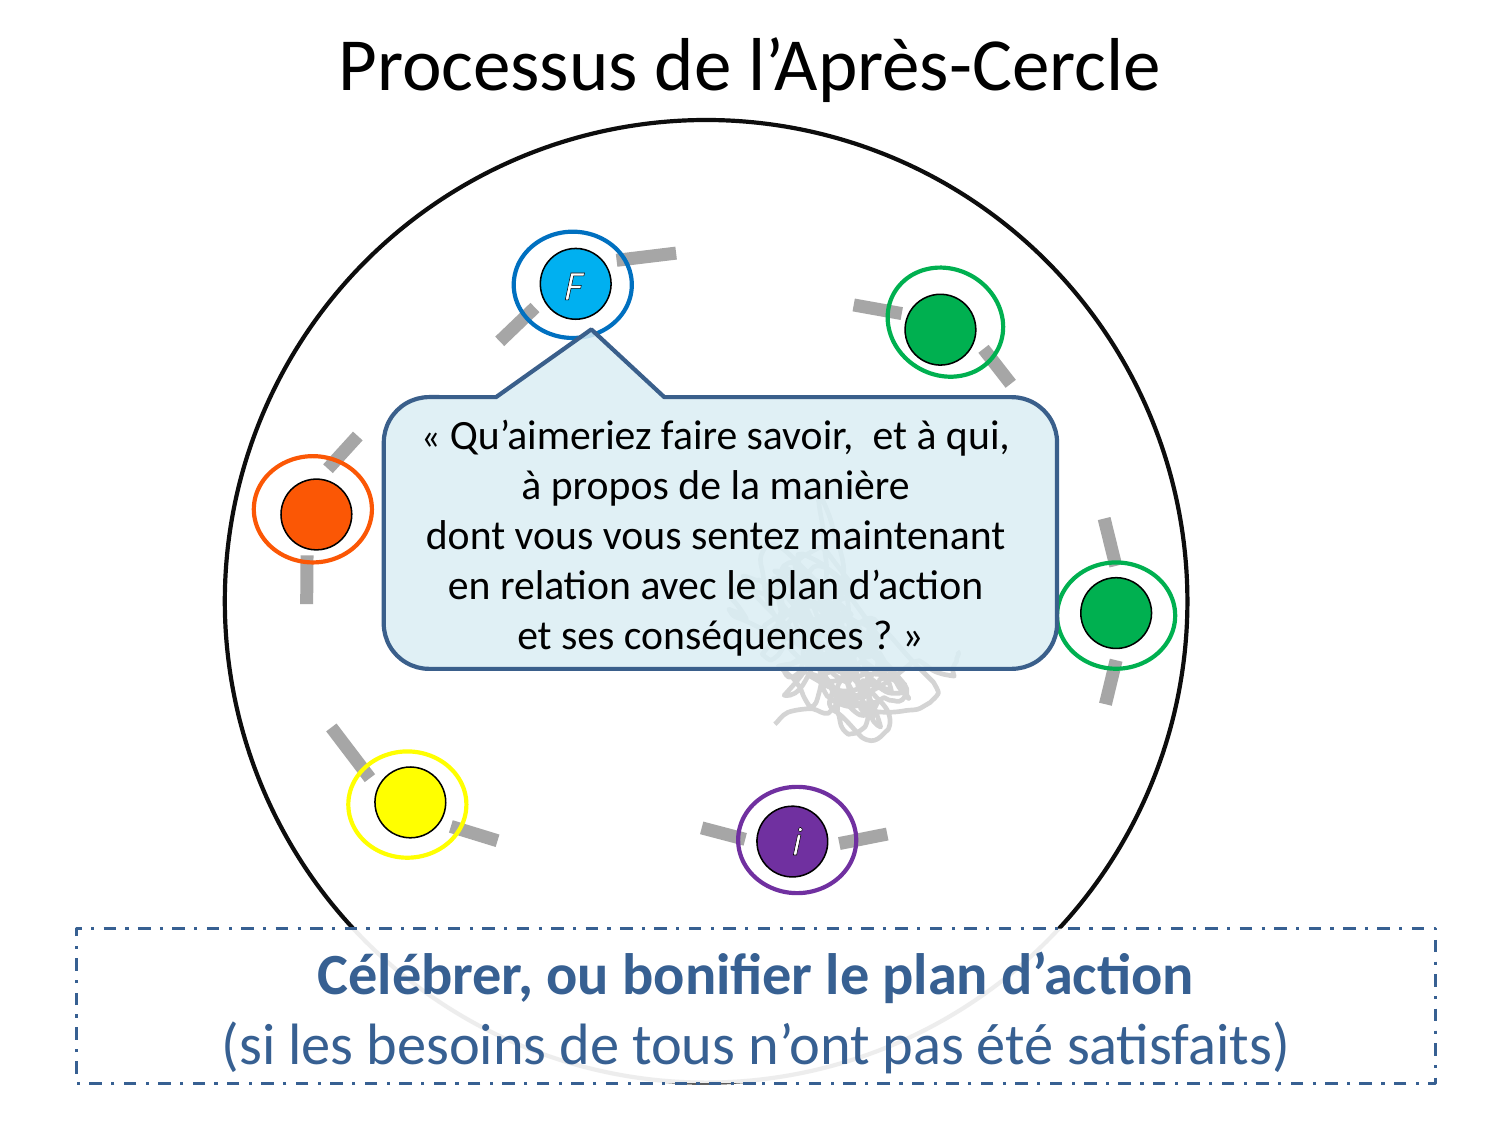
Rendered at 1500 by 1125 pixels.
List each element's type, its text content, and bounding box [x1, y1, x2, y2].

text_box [1080, 518, 1152, 705]
text_box « Qu’aimeriez faire savoir, et à qui, à propos de la manière dont vous vous sentez maintenant en relation avec le plan d’action et ses conséquences ? » [381, 352, 1060, 671]
text_box [222, 117, 1190, 928]
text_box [543, 183, 615, 381]
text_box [903, 240, 975, 417]
title Processus de l’Après-Cercle [0, 19, 1500, 103]
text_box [369, 698, 441, 900]
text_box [758, 748, 830, 935]
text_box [280, 427, 352, 604]
text_box Célébrer, ou bonifier le plan d’action (si les besoins de tous n’ont pas été satisfaits) [76, 928, 1436, 1084]
